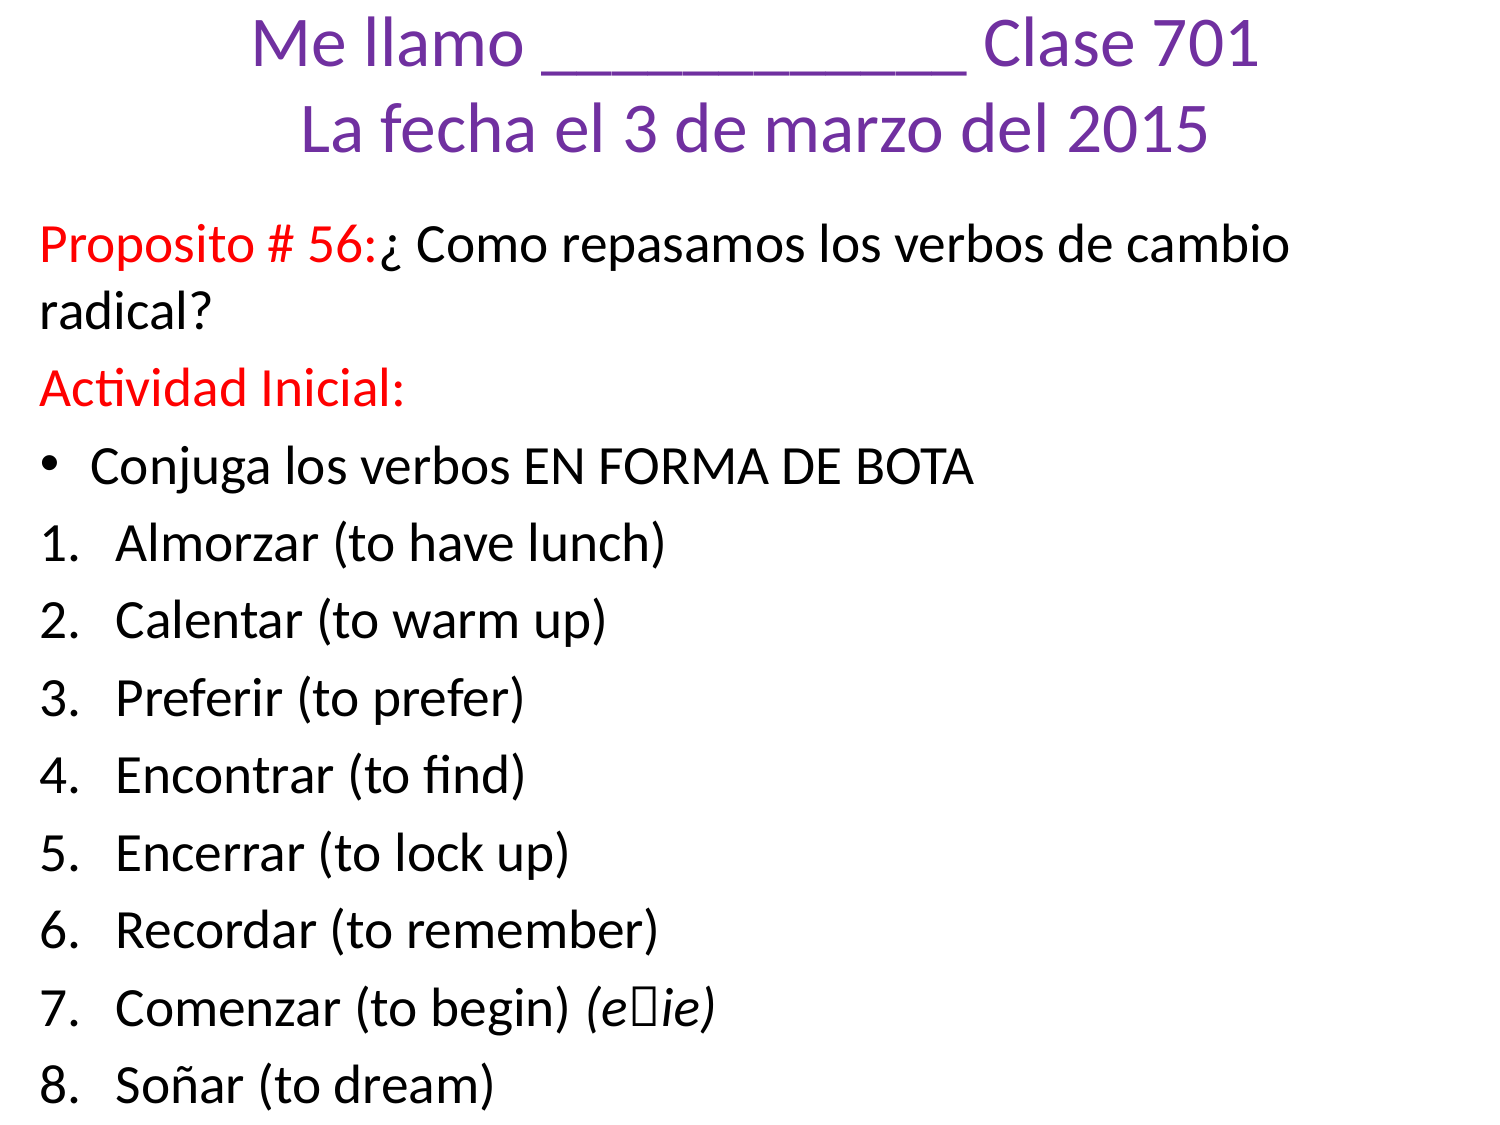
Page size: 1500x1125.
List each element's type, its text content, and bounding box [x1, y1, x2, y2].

title Me llamo ____________ Clase 701 La fecha el 3 de marzo del 2015 [12, 0, 1500, 175]
list Proposito # 56:¿ Como repasamos los verbos de cambio radical? Actividad Inicial: Conjuga los verbos EN FORMA DE BOTA Almorzar (to have lunch) Calentar (to warm up) Preferir (to prefer) Encontrar (to find) Encerrar (to lock up) Recordar (to remember) Comenzar (to begin) (eie) Soñar (to dream) [24, 200, 1475, 1125]
